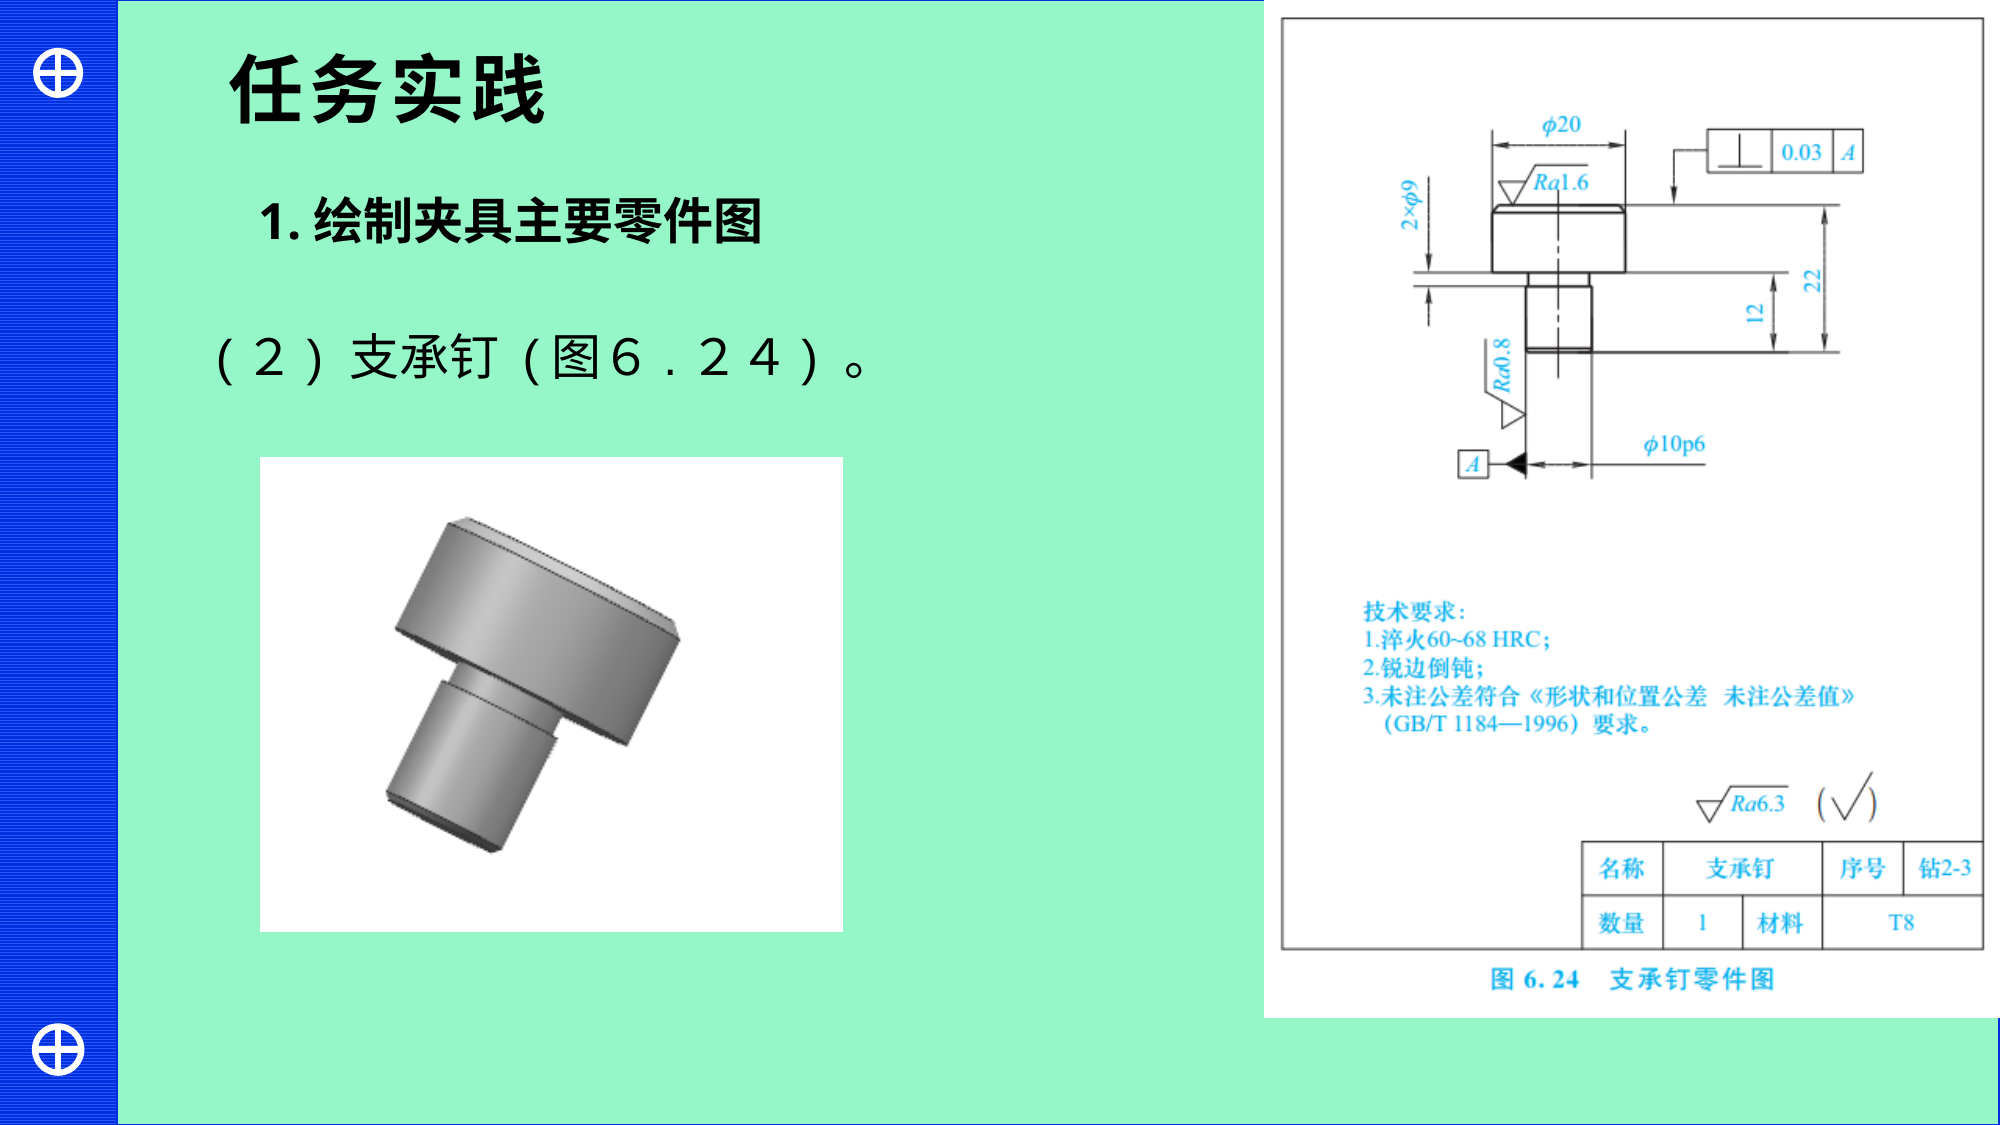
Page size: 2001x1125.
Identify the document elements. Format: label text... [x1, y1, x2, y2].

text_box 1.绘制夹具主要零件图 [243, 182, 1244, 258]
text_box (２) 支承钉 (图６.２４) 。 [126, 287, 1263, 428]
picture [1263, 0, 2000, 1018]
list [260, 457, 843, 932]
text_box 任务实践 [126, 18, 1263, 140]
